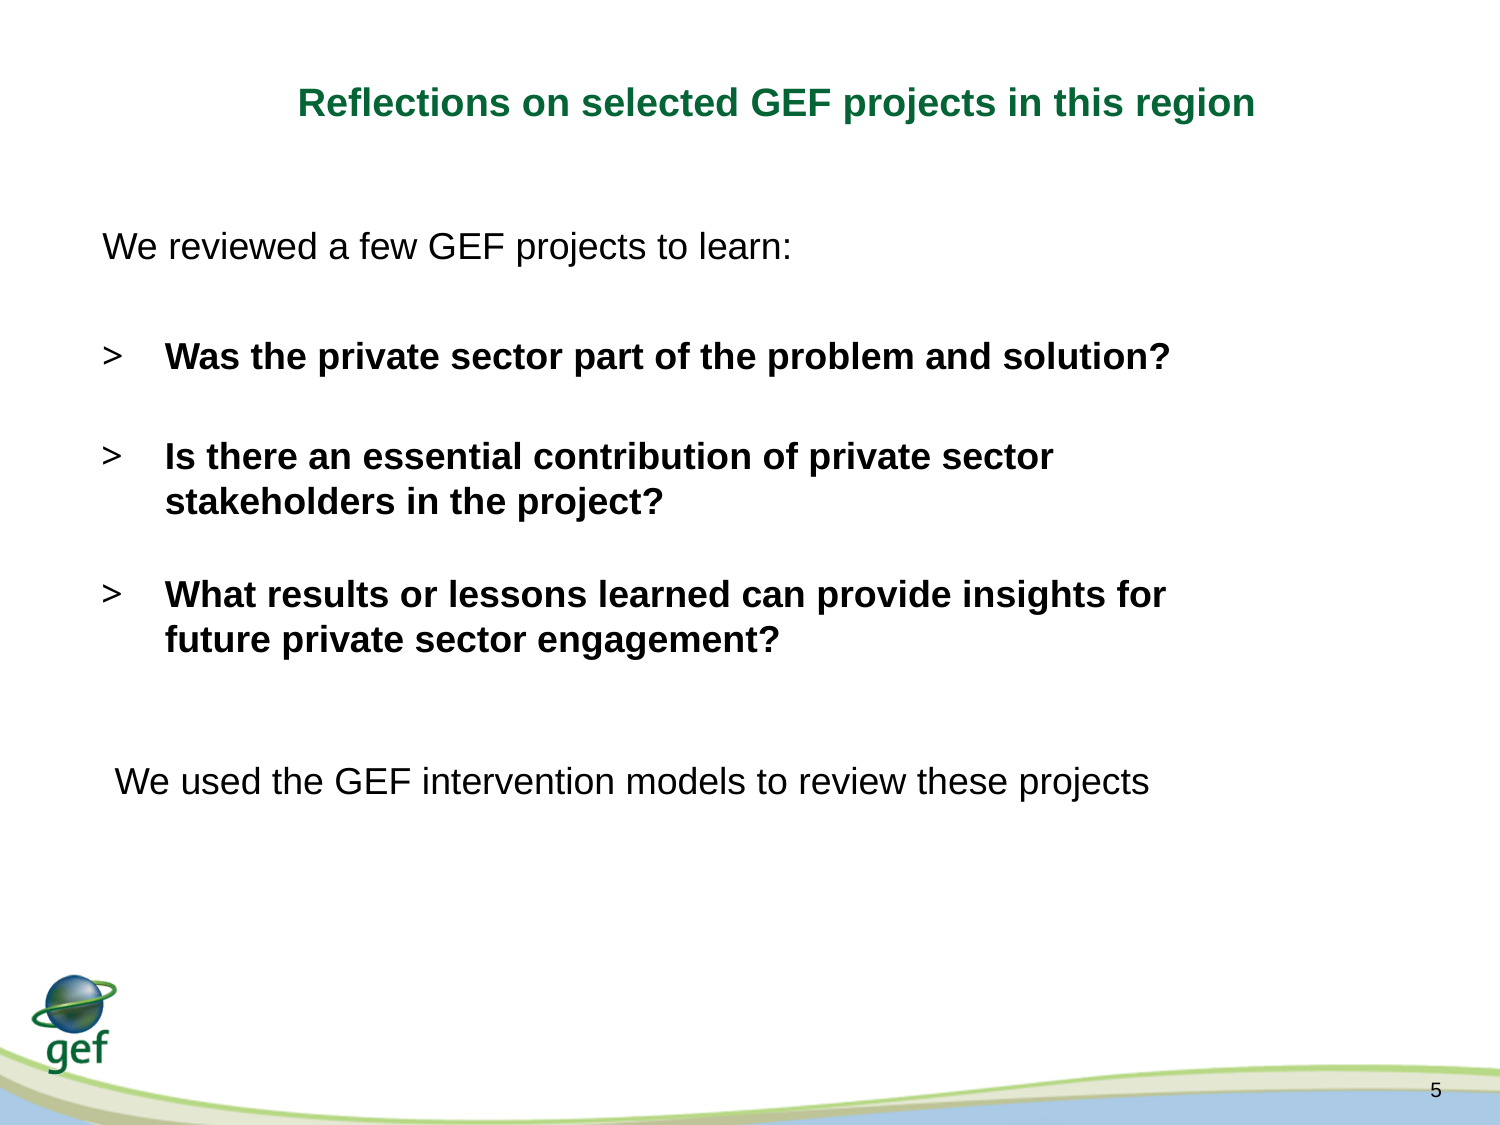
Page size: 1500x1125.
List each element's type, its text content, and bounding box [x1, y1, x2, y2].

text_box Is there an essential contribution of private sector stakeholders in the project? [150, 424, 1300, 530]
text_box We reviewed a few GEF projects to learn: [87, 214, 1325, 275]
text_box > [87, 324, 139, 385]
text_box What results or lessons learned can provide insights for future private sector engagement? [149, 562, 1288, 668]
text_box We used the GEF intervention models to review these projects [99, 749, 1313, 810]
title Reflections on selected GEF projects in this region [249, 77, 1306, 125]
text_box > [86, 424, 138, 485]
text_box > [86, 562, 138, 623]
picture [0, 922, 1500, 1125]
text_box Was the private sector part of the problem and solution? [150, 324, 1388, 385]
